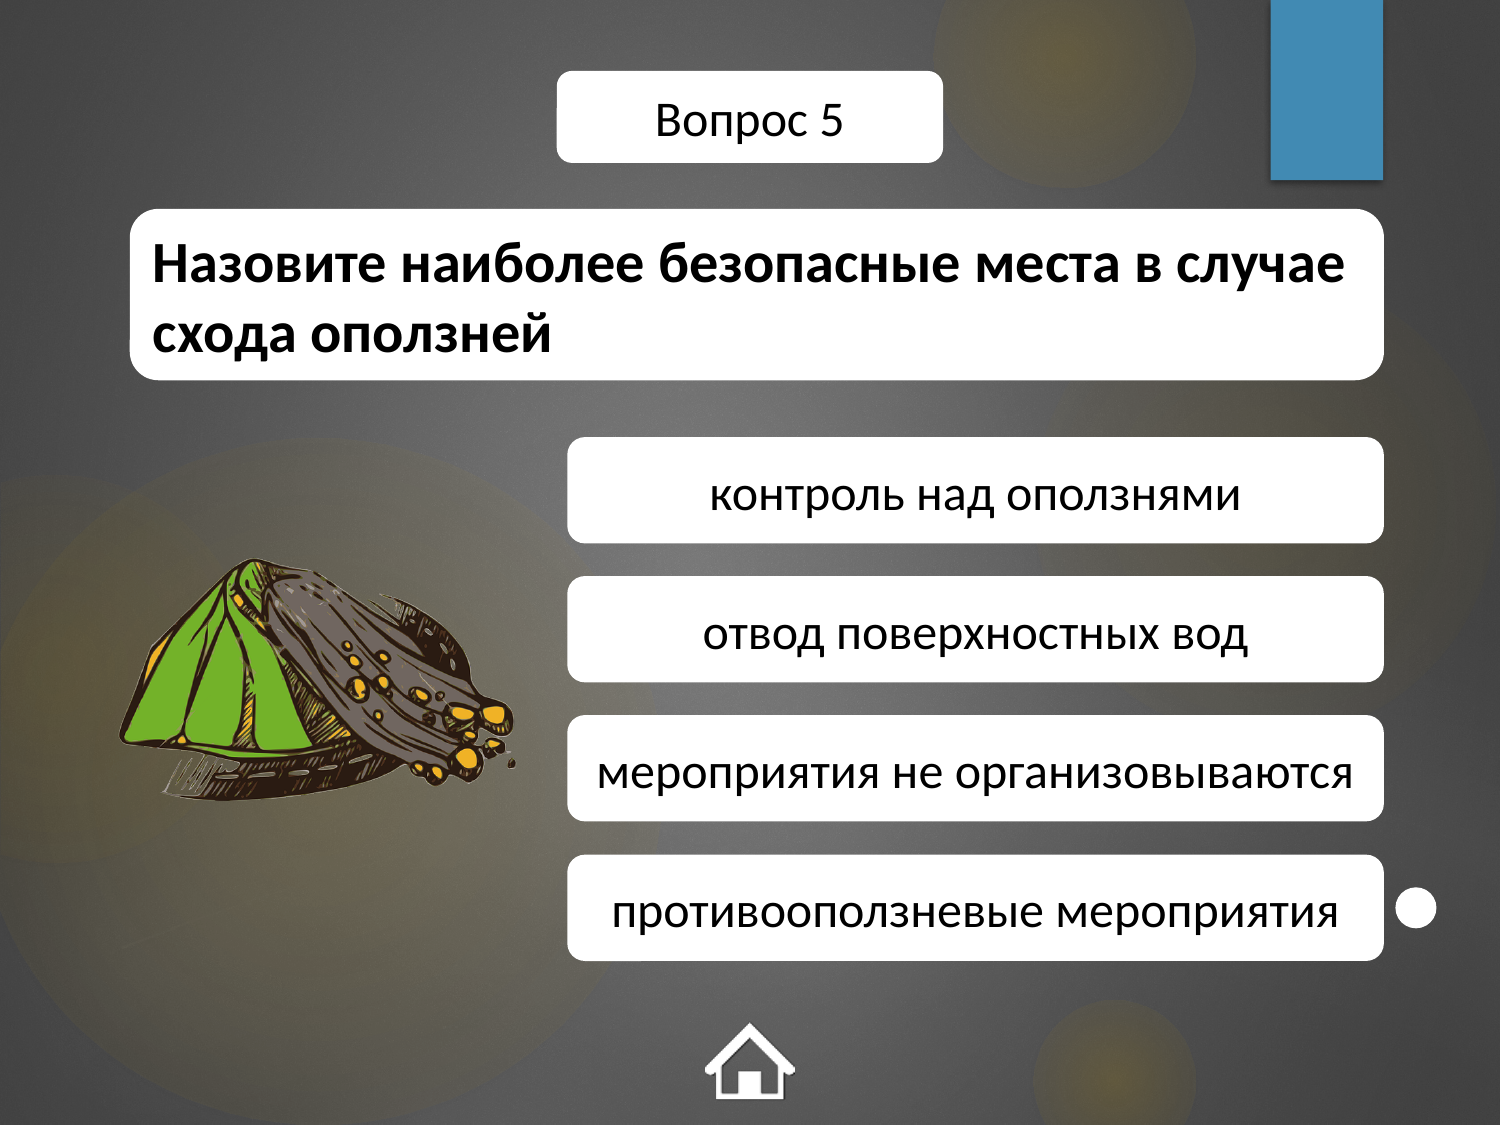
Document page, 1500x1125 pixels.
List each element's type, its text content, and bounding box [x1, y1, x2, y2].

text_box контроль над оползнями [565, 435, 1386, 545]
text_box противооползневые мероприятия [565, 853, 1386, 963]
picture [705, 1016, 795, 1106]
text_box Назовите наиболее безопасные места в случае схода оползней [128, 207, 1386, 382]
text_box [1393, 885, 1439, 930]
text_box отвод поверхностных вод [565, 574, 1386, 684]
text_box Вопрос 5 [555, 69, 945, 165]
text_box мероприятия не организовываются [565, 713, 1386, 823]
picture [96, 534, 533, 831]
